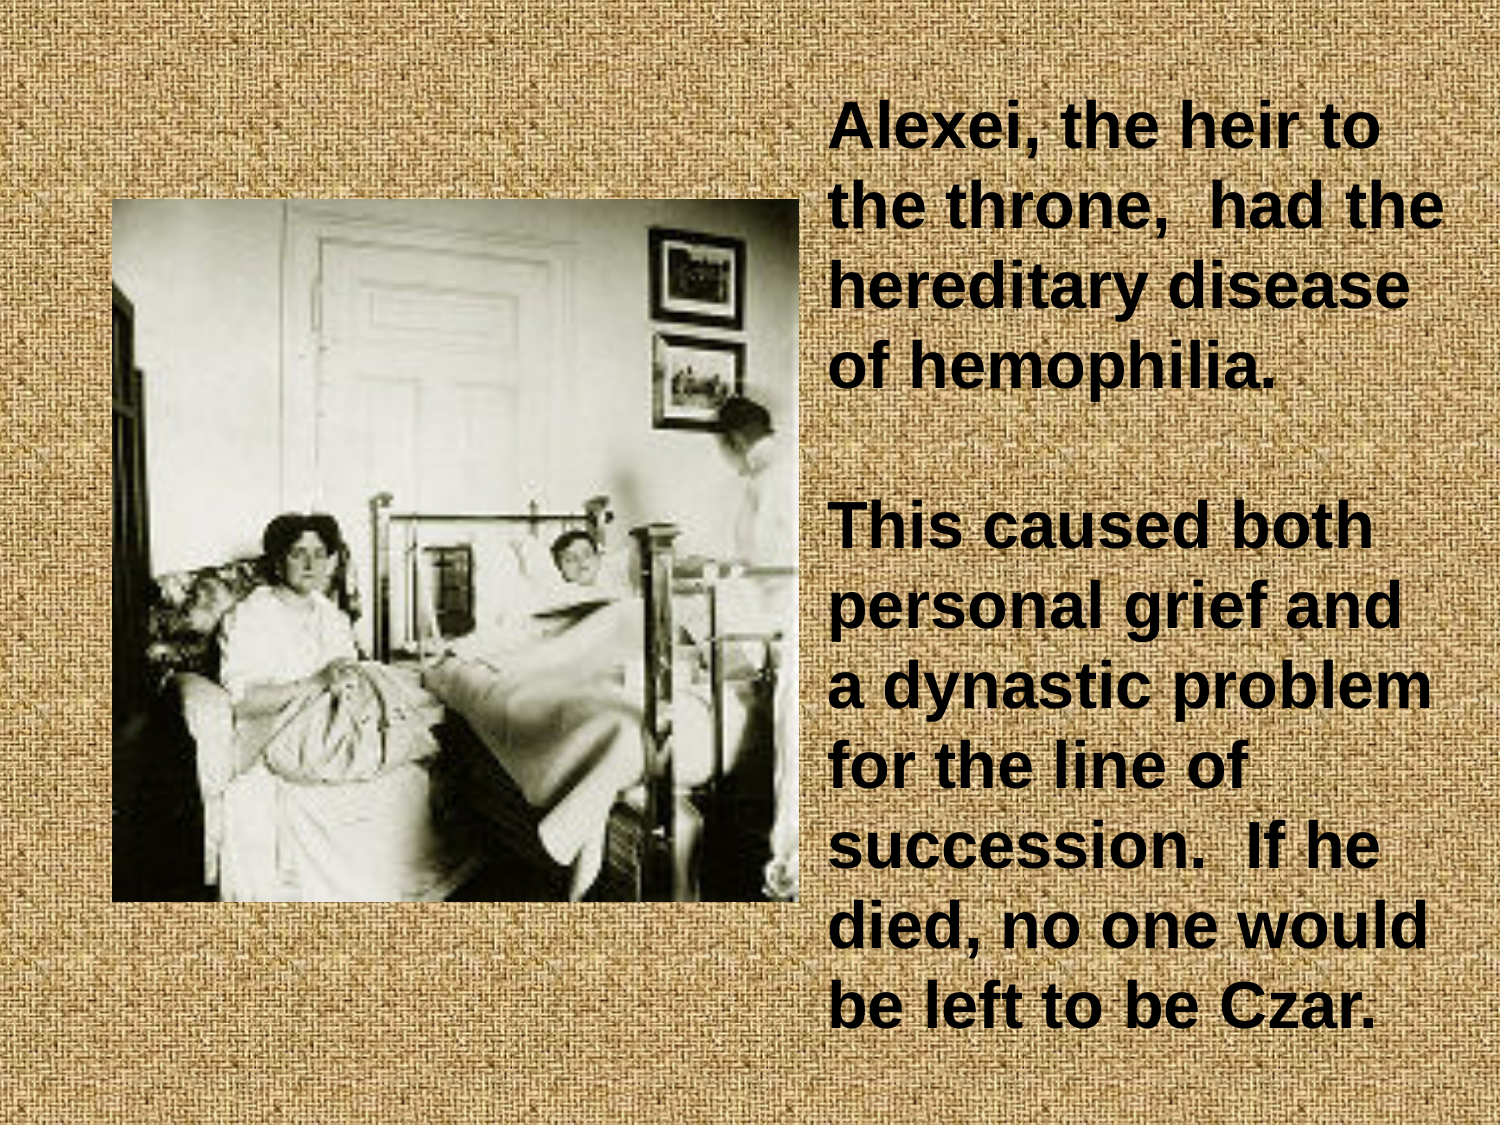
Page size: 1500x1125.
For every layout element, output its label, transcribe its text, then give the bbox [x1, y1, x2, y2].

picture [0, 0, 1500, 1125]
text_box Alexei, the heir to the throne, had the hereditary disease of hemophilia. This caused both personal grief and a dynastic problem for the line of succession. If he died, no one would be left to be Czar. [812, 74, 1463, 1050]
